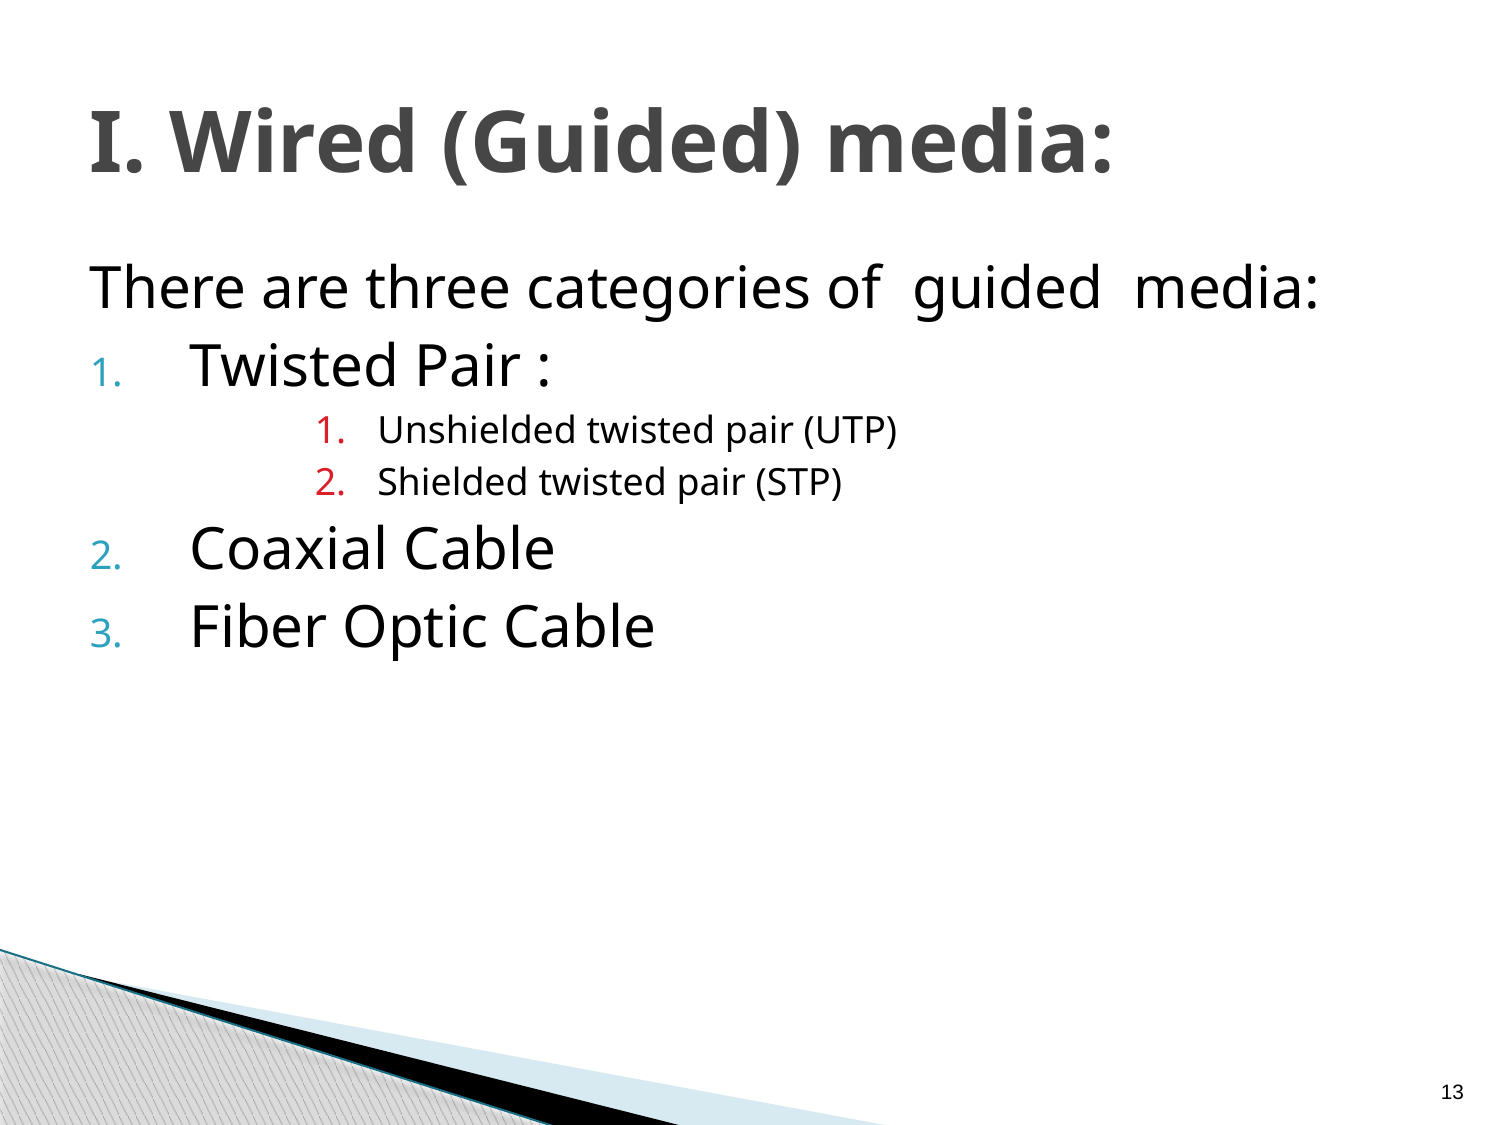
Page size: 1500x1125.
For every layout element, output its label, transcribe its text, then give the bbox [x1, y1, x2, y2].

slide_number 13 [1418, 1051, 1479, 1112]
list There are three categories of guided media: Twisted Pair : Unshielded twisted pair (UTP) Shielded twisted pair (STP) Coaxial Cable Fiber Optic Cable [75, 243, 1425, 986]
title I. Wired (Guided) media: [75, 45, 1425, 233]
